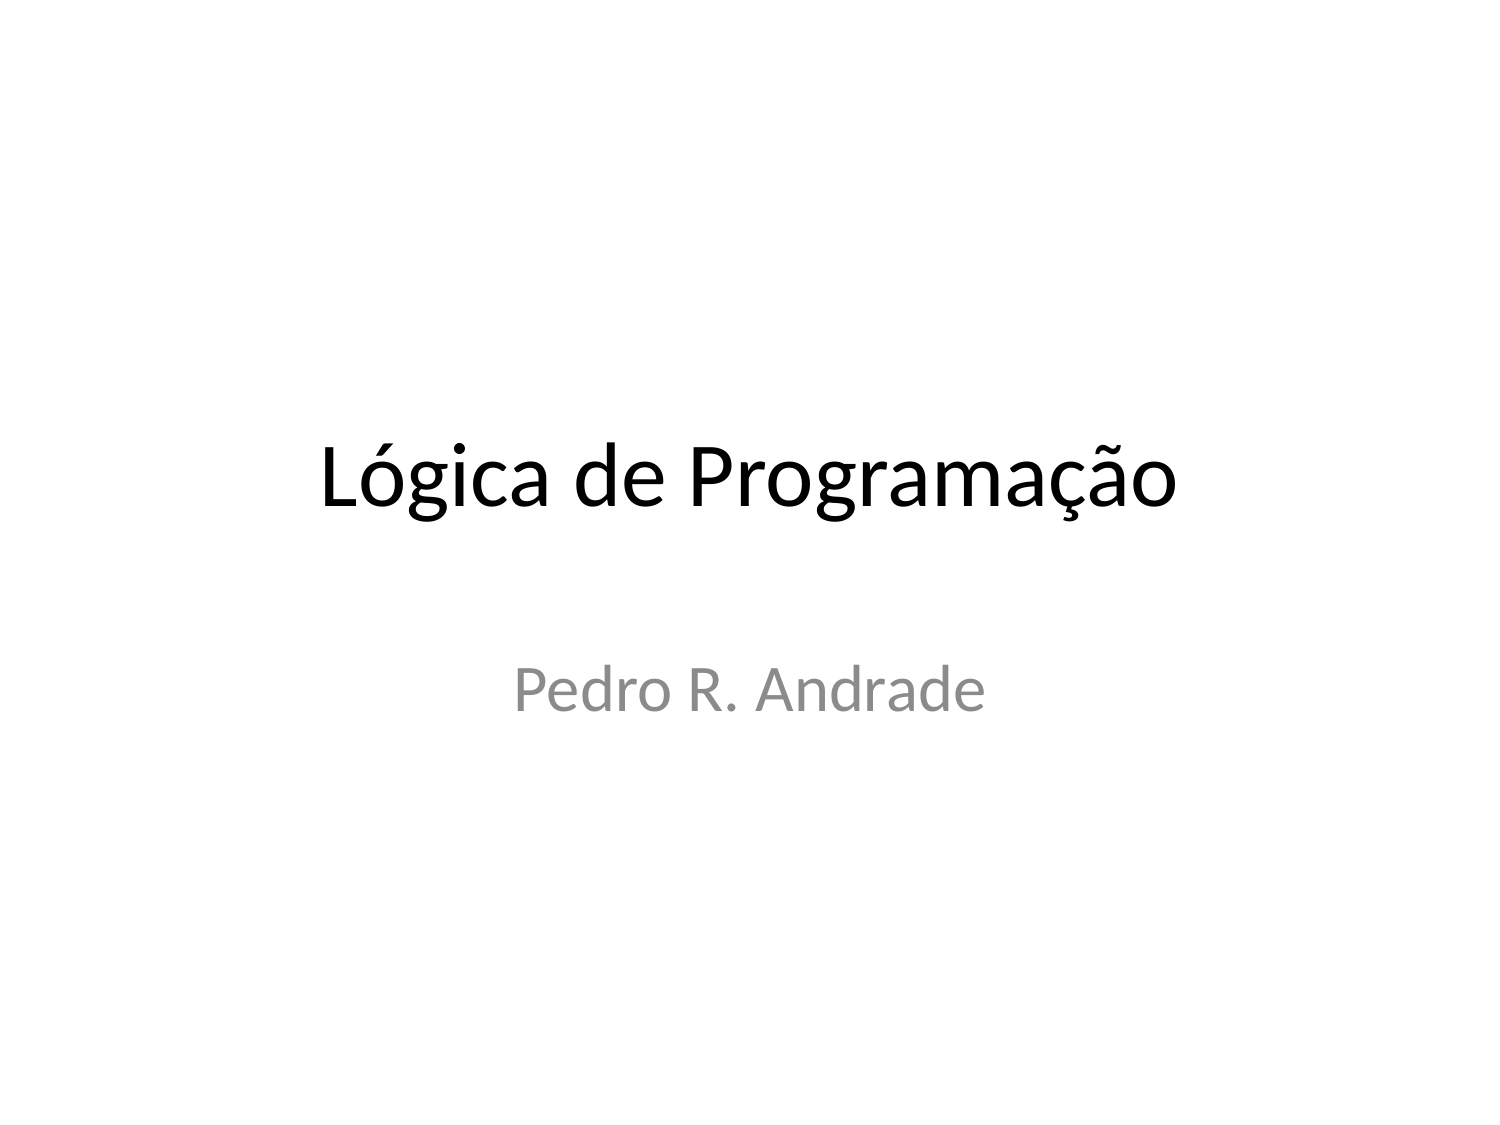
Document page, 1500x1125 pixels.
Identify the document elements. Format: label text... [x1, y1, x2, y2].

subtitle Pedro R. Andrade [225, 637, 1275, 925]
title Lógica de Programação [88, 349, 1412, 591]
